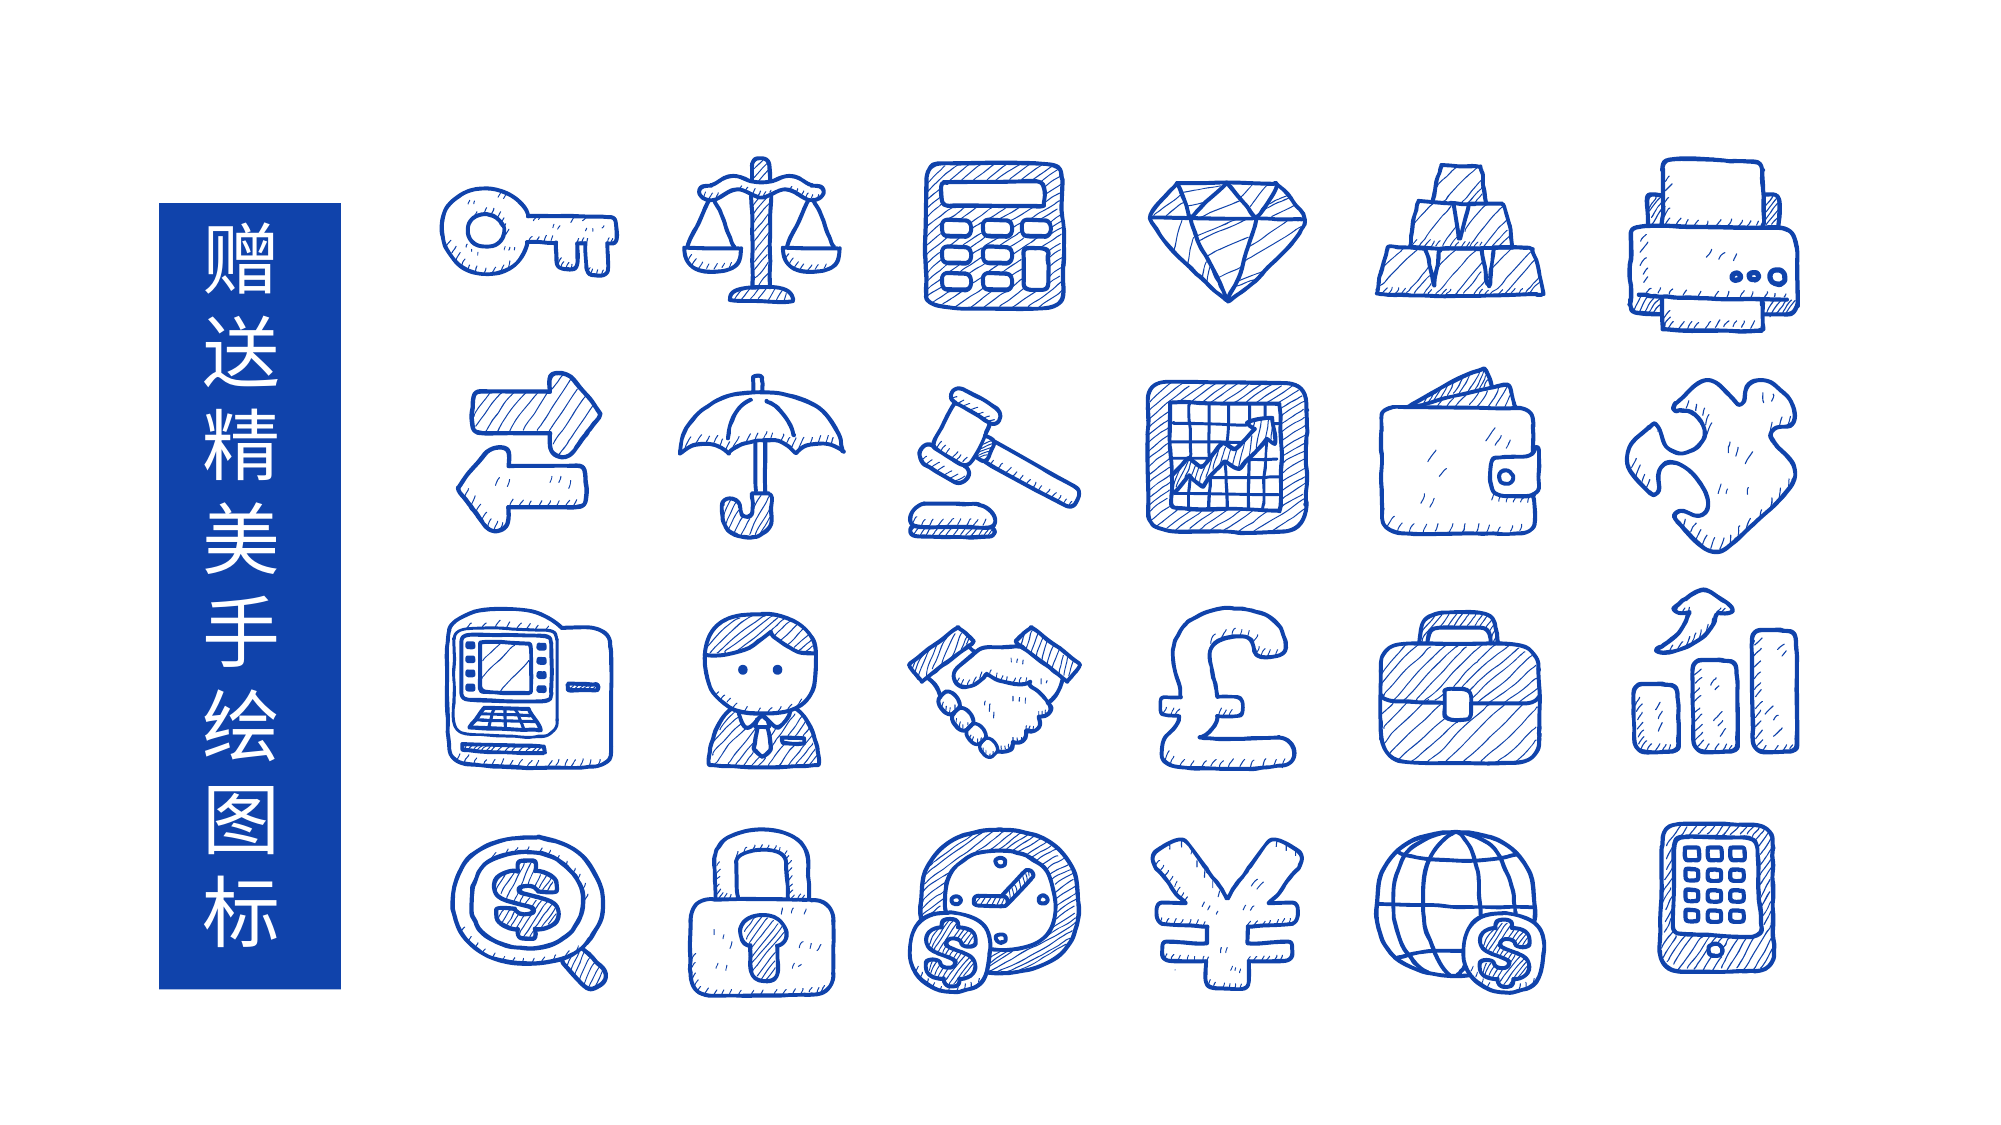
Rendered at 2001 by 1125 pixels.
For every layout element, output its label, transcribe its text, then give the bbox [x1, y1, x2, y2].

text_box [1631, 587, 1800, 755]
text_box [702, 611, 822, 770]
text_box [444, 606, 614, 771]
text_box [922, 160, 1067, 312]
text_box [1657, 821, 1777, 974]
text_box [687, 827, 836, 998]
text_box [1147, 180, 1307, 304]
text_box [678, 373, 846, 540]
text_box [1158, 605, 1297, 772]
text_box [1145, 379, 1310, 535]
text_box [907, 625, 1082, 759]
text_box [1150, 837, 1304, 991]
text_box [907, 386, 1082, 540]
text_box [1374, 163, 1546, 299]
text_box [1378, 609, 1542, 766]
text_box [1373, 829, 1547, 995]
text_box [158, 202, 342, 990]
text_box 赠送精美手绘图标 [187, 203, 313, 965]
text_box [682, 156, 842, 305]
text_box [1627, 156, 1800, 334]
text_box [450, 834, 608, 992]
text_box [439, 186, 620, 278]
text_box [1624, 378, 1798, 555]
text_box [907, 827, 1082, 994]
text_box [1378, 366, 1542, 537]
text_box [455, 370, 603, 534]
